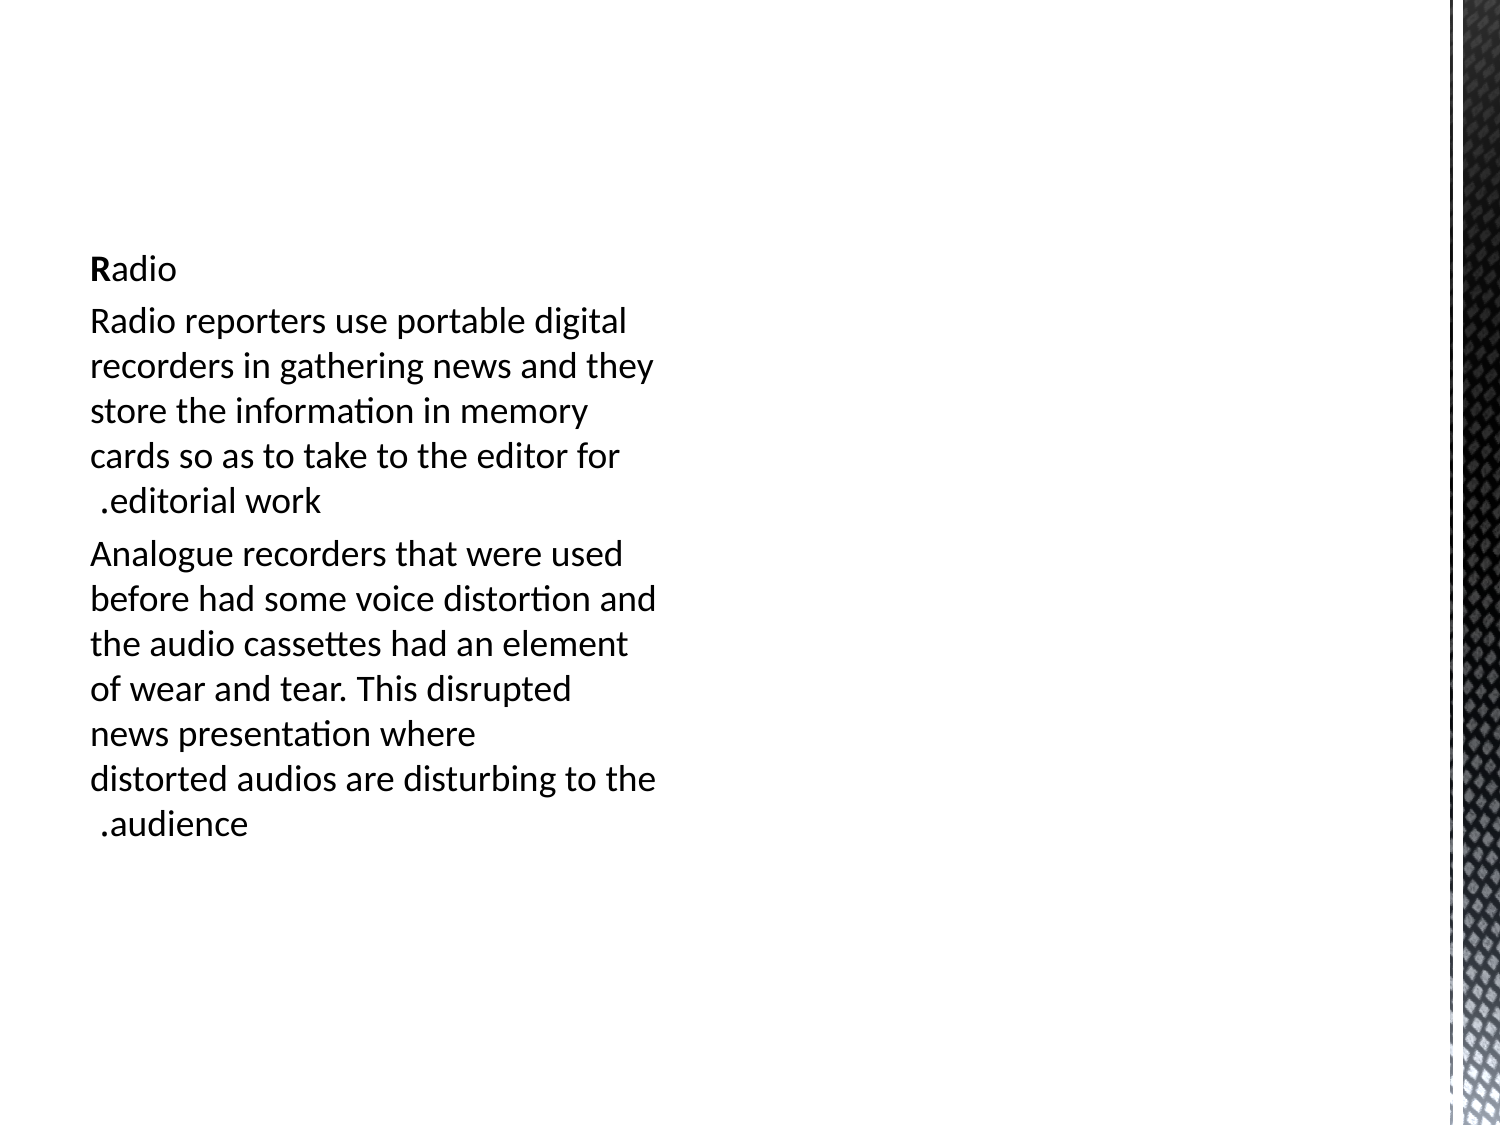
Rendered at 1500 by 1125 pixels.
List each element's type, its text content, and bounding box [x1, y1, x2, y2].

list Radio Radio reporters use portable digital recorders in gathering news and they store the information in memory cards so as to take to the editor for editorial work. Analogue recorders that were used before had some voice distortion and the audio cassettes had an element of wear and tear. This disrupted news presentation where distorted audios are disturbing to the audience. [75, 75, 675, 1013]
picture [1447, 0, 1500, 1125]
